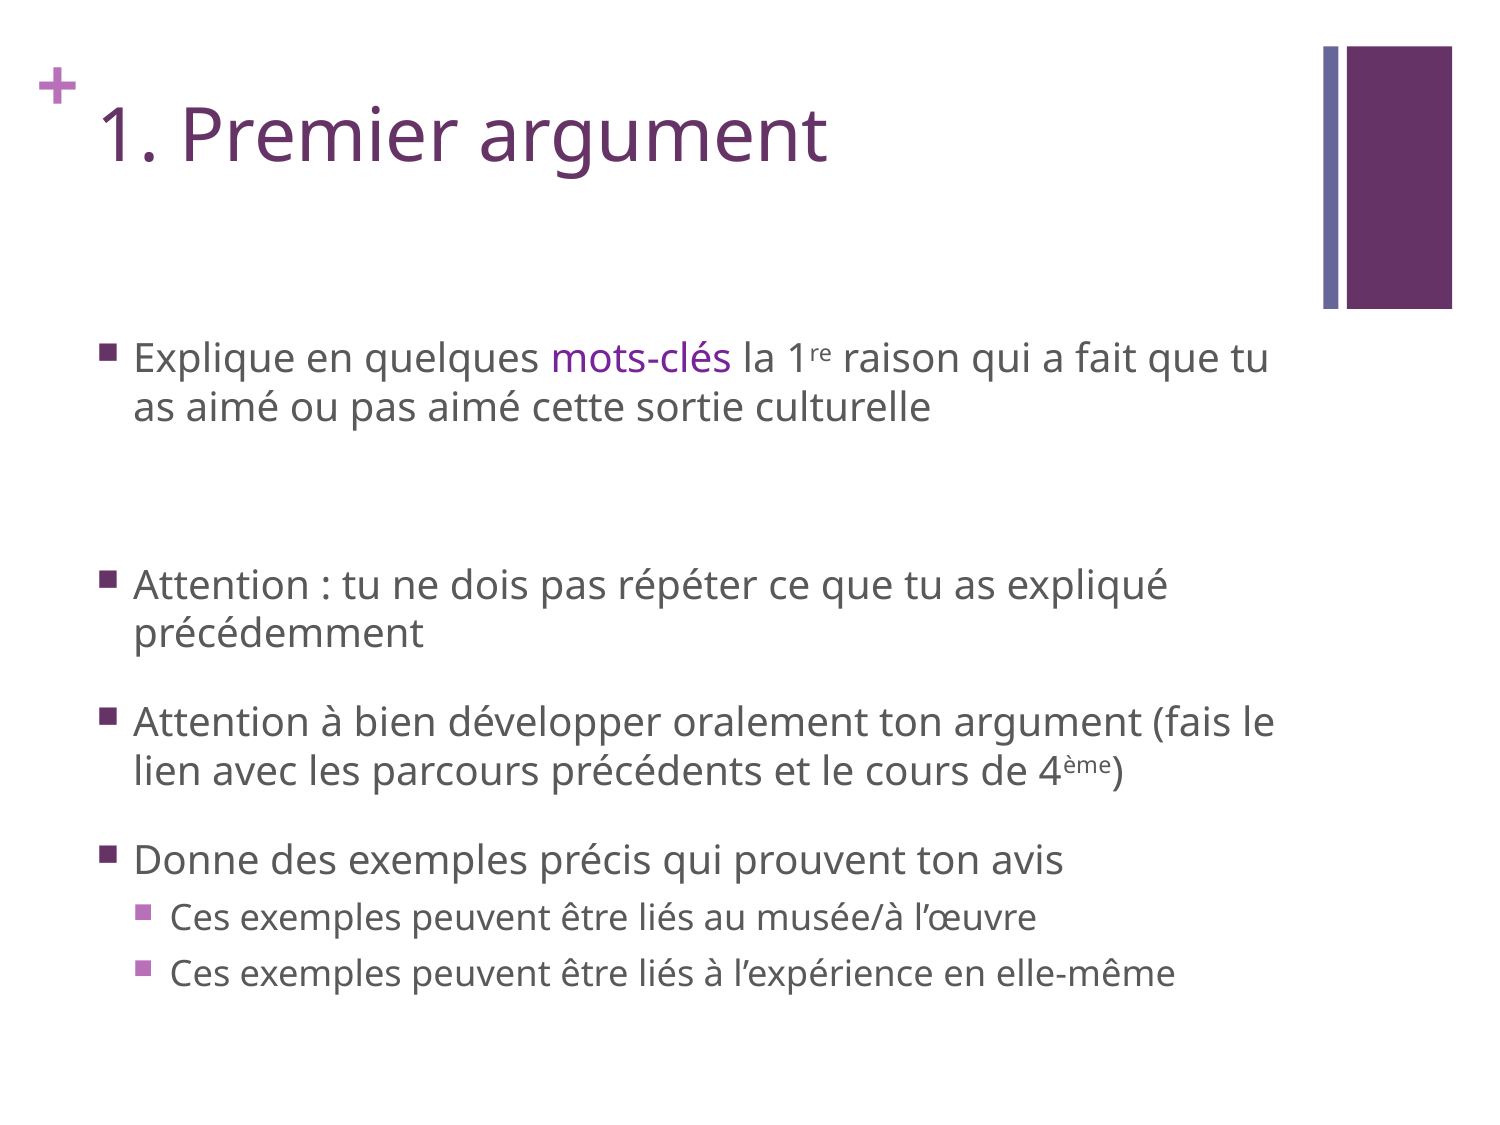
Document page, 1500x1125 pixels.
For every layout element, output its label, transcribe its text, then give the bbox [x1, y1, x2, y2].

title 1. Premier argument [81, 79, 1322, 263]
list Explique en quelques mots-clés la 1re raison qui a fait que tu as aimé ou pas aimé cette sortie culturelle Attention : tu ne dois pas répéter ce que tu as expliqué précédemment Attention à bien développer oralement ton argument (fais le lien avec les parcours précédents et le cours de 4ème) Donne des exemples précis qui prouvent ton avis Ces exemples peuvent être liés au musée/à l’œuvre Ces exemples peuvent être liés à l’expérience en elle-même [81, 324, 1322, 1005]
